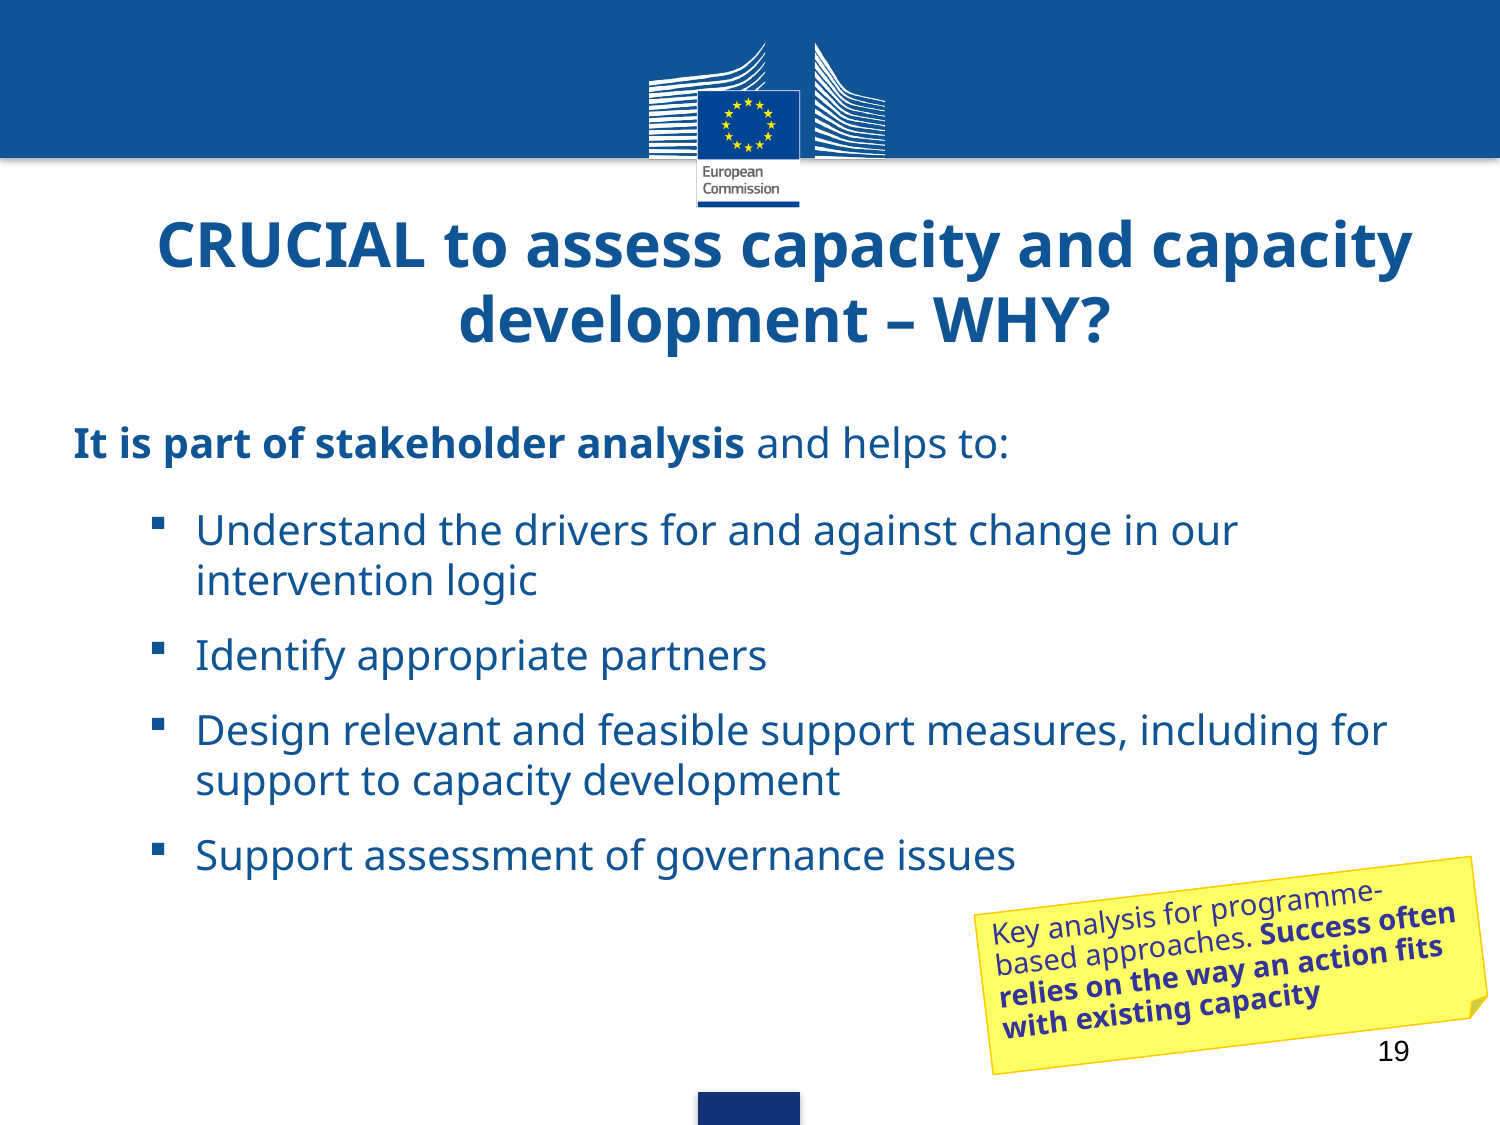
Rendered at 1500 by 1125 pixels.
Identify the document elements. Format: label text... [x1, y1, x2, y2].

picture [649, 42, 885, 208]
title CRUCIAL to assess capacity and capacity development – WHY? [46, 210, 1466, 351]
slide_number 19 [1074, 1027, 1426, 1103]
list It is part of stakeholder analysis and helps to: Understand the drivers for and against change in our intervention logic Identify appropriate partners Design relevant and feasible support measures, including for support to capacity development Support assessment of governance issues [58, 408, 1444, 1027]
text_box Key analysis for programme-based approaches. Success often relies on the way an action fits with existing capacity [974, 856, 1488, 1075]
